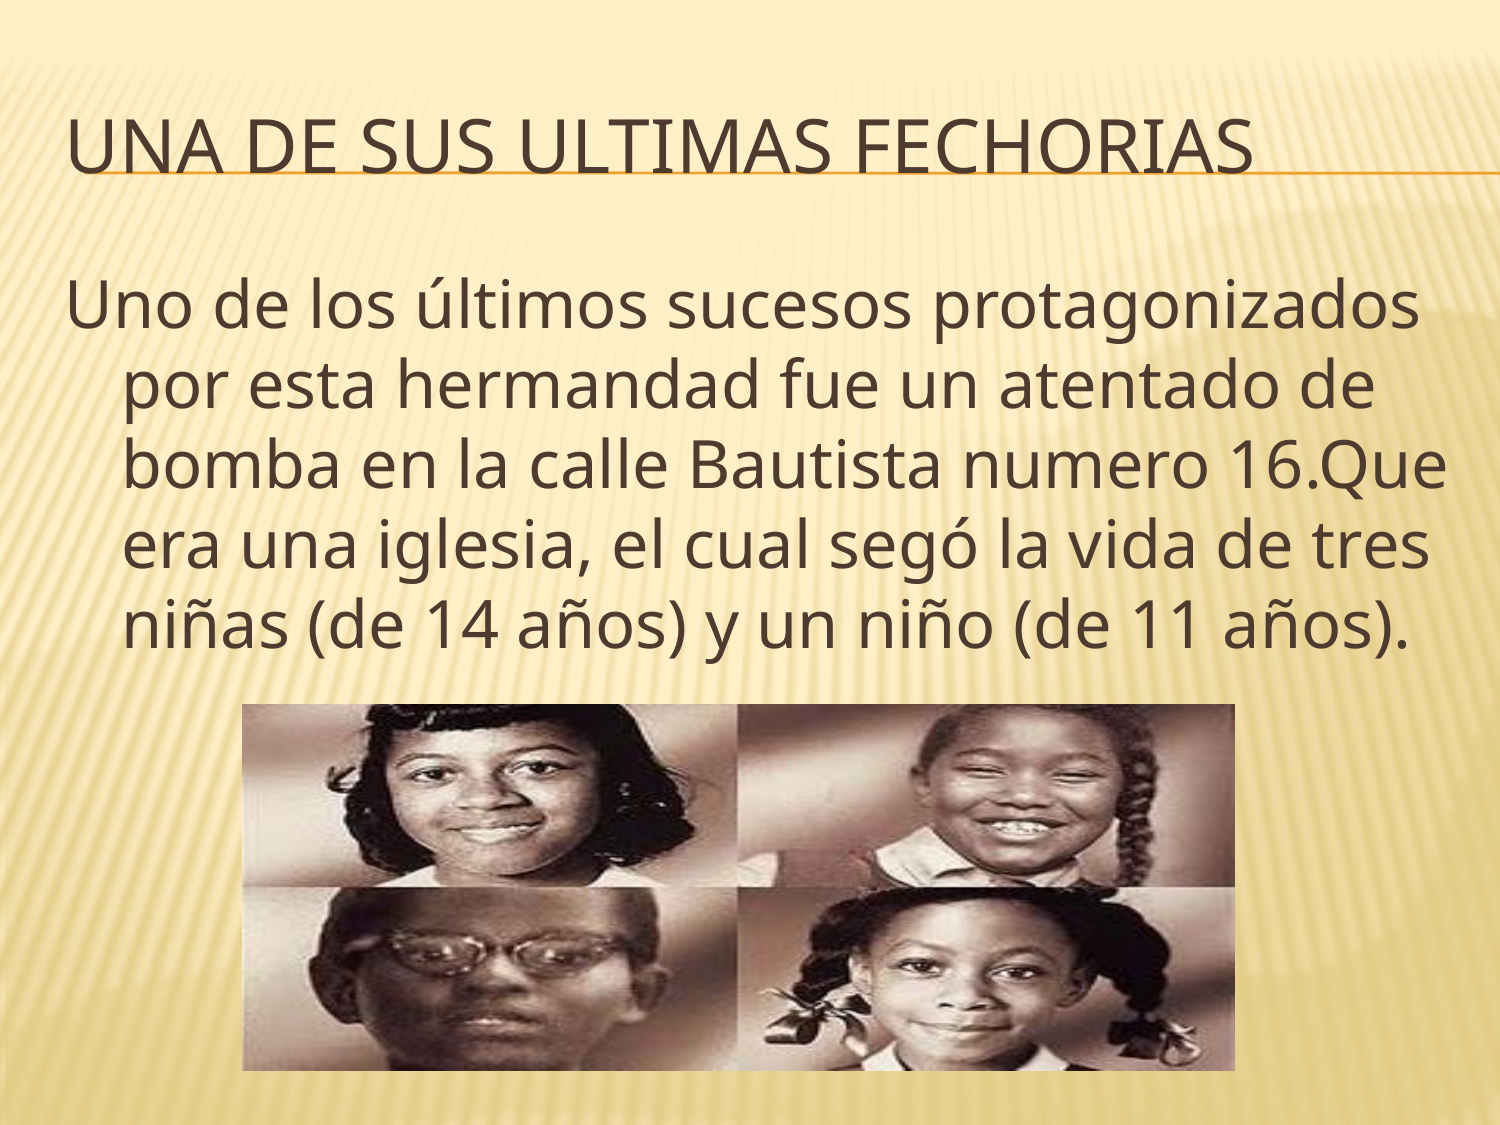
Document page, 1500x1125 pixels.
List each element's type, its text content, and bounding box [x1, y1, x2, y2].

title Una de sus ultimas fechorias [50, 75, 1475, 213]
picture [241, 703, 1235, 1071]
list Uno de los últimos sucesos protagonizados por esta hermandad fue un atentado de bomba en la calle Bautista numero 16.Que era una iglesia, el cual segó la vida de tres niñas (de 14 años) y un niño (de 11 años). [50, 254, 1475, 998]
